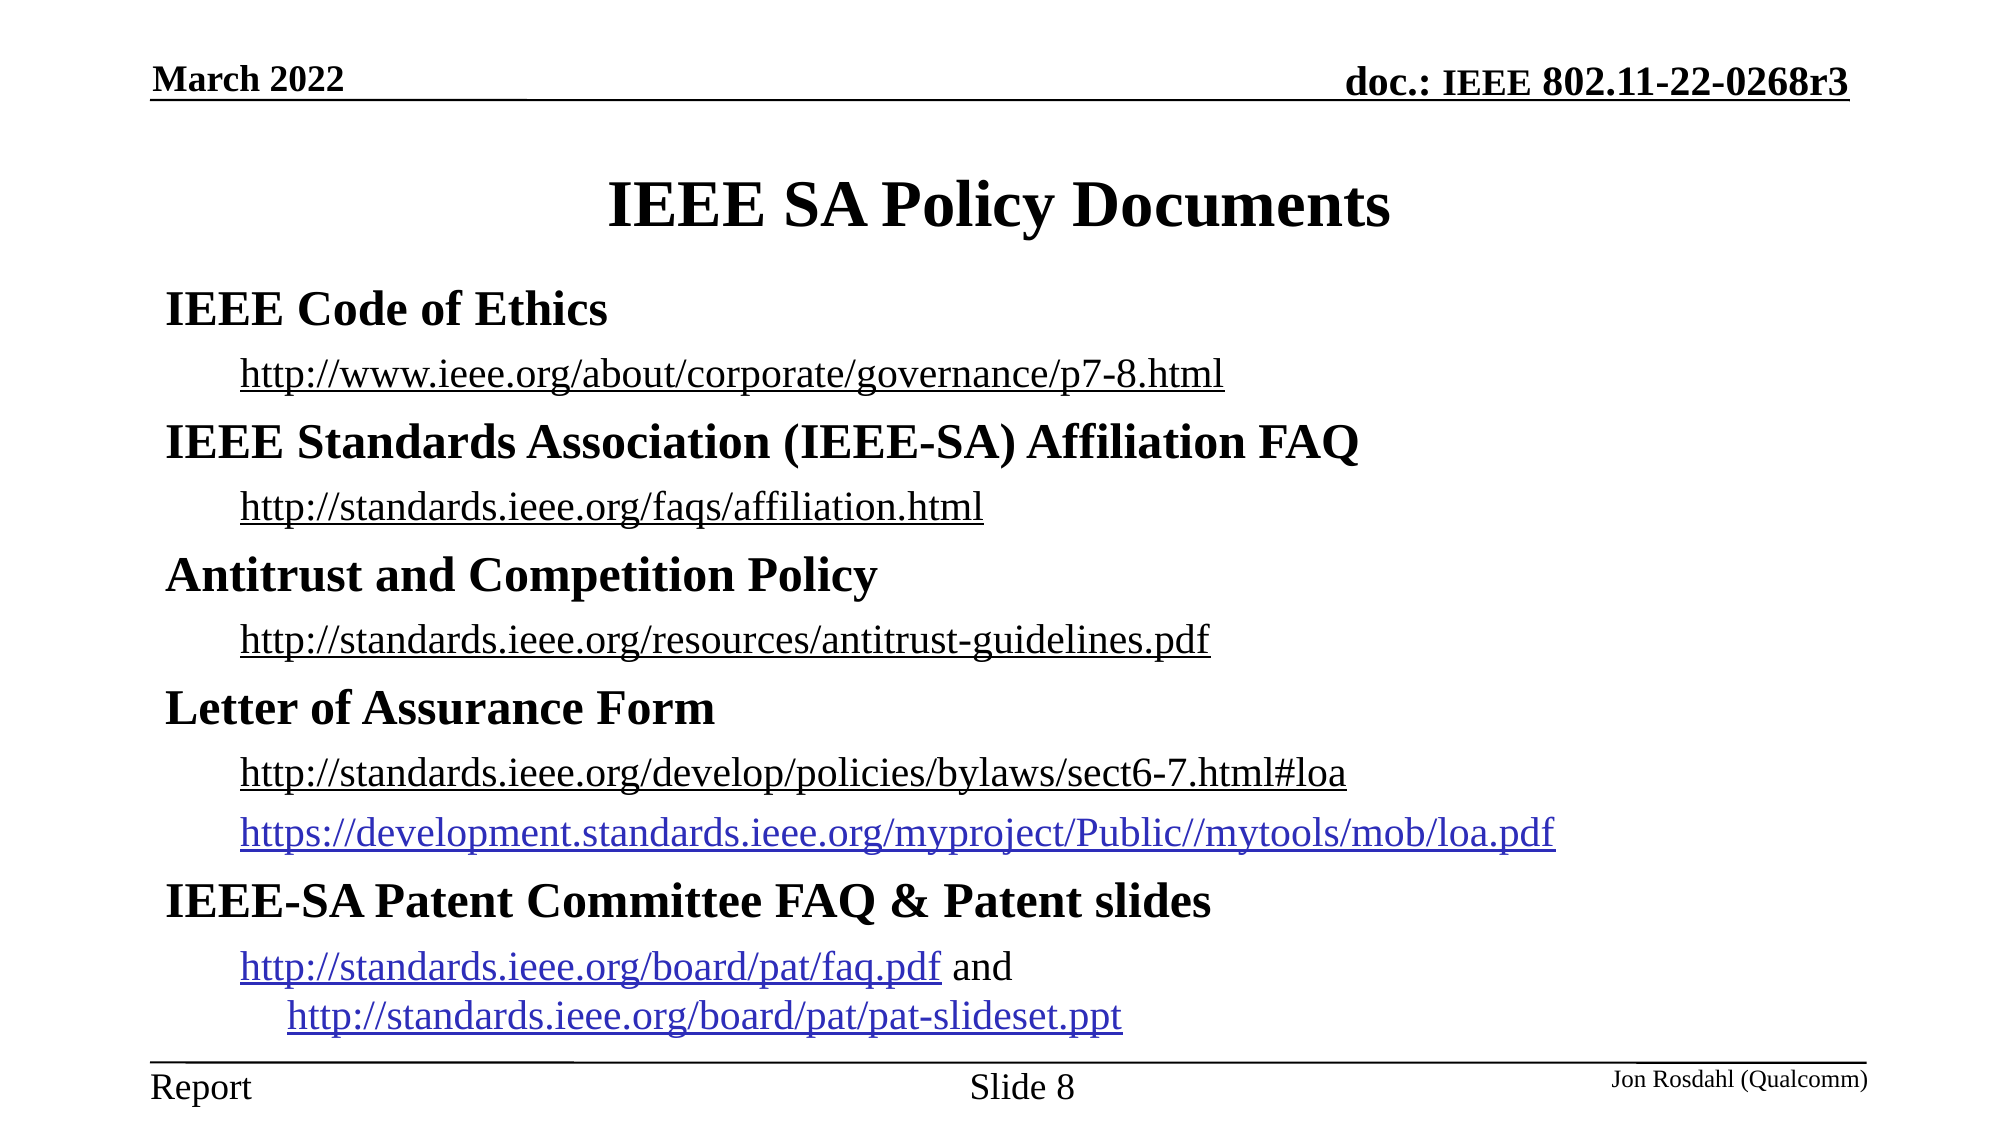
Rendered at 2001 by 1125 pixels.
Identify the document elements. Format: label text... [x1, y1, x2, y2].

title IEEE SA Policy Documents [149, 112, 1850, 267]
footer Jon Rosdahl (Qualcomm) [1171, 1061, 1869, 1093]
list IEEE Code of Ethics http://www.ieee.org/about/corporate/governance/p7-8.html IEEE Standards Association (IEEE-SA) Affiliation FAQ http://standards.ieee.org/faqs/affiliation.html Antitrust and Competition Policy http://standards.ieee.org/resources/antitrust-guidelines.pdf Letter of Assurance Form http://standards.ieee.org/develop/policies/bylaws/sect6-7.html#loa https://development.standards.ieee.org/myproject/Public//mytools/mob/loa.pdf IEEE-SA Patent Committee FAQ & Patent slides http://standards.ieee.org/board/pat/faq.pdf and http://standards.ieee.org/board/pat/pat-slideset.ppt [149, 267, 1850, 1063]
slide_number Slide 8 [950, 1061, 1095, 1125]
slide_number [152, 54, 563, 100]
